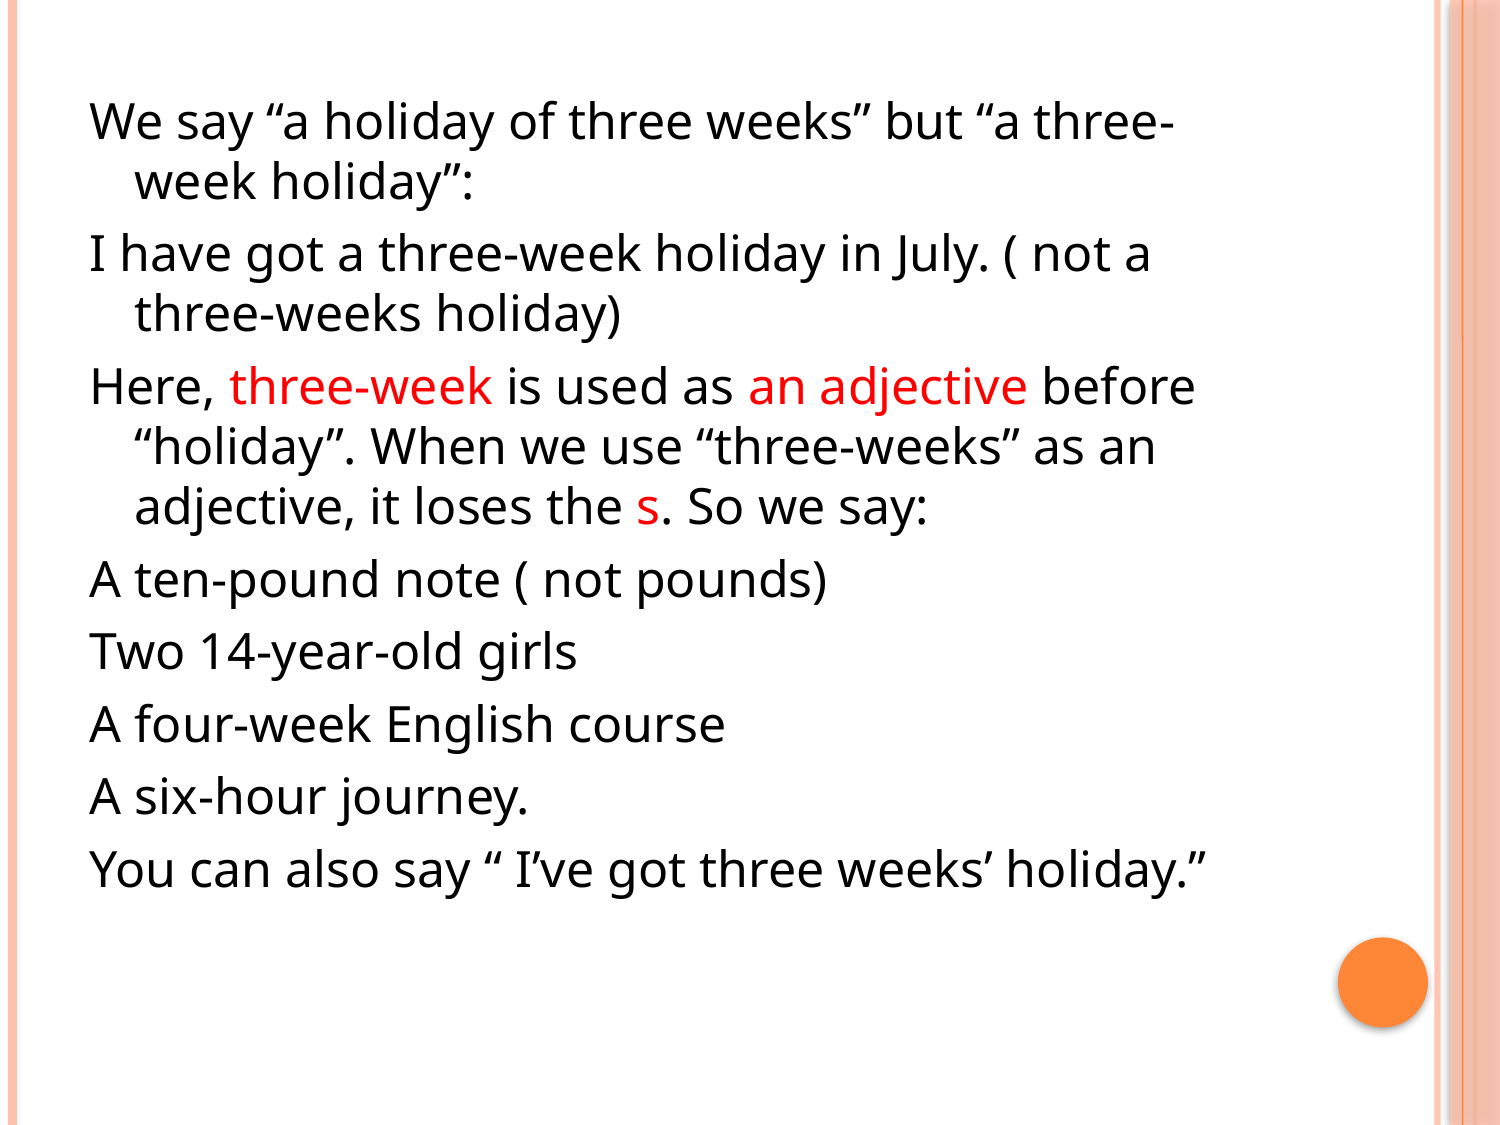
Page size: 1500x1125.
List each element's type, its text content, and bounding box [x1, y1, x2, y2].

list We say “a holiday of three weeks” but “a three-week holiday”: I have got a three-week holiday in July. ( not a three-weeks holiday) Here, three-week is used as an adjective before “holiday”. When we use “three-weeks” as an adjective, it loses the s. So we say: A ten-pound note ( not pounds) Two 14-year-old girls A four-week English course A six-hour journey. You can also say “ I’ve got three weeks’ holiday.” [75, 82, 1300, 1062]
